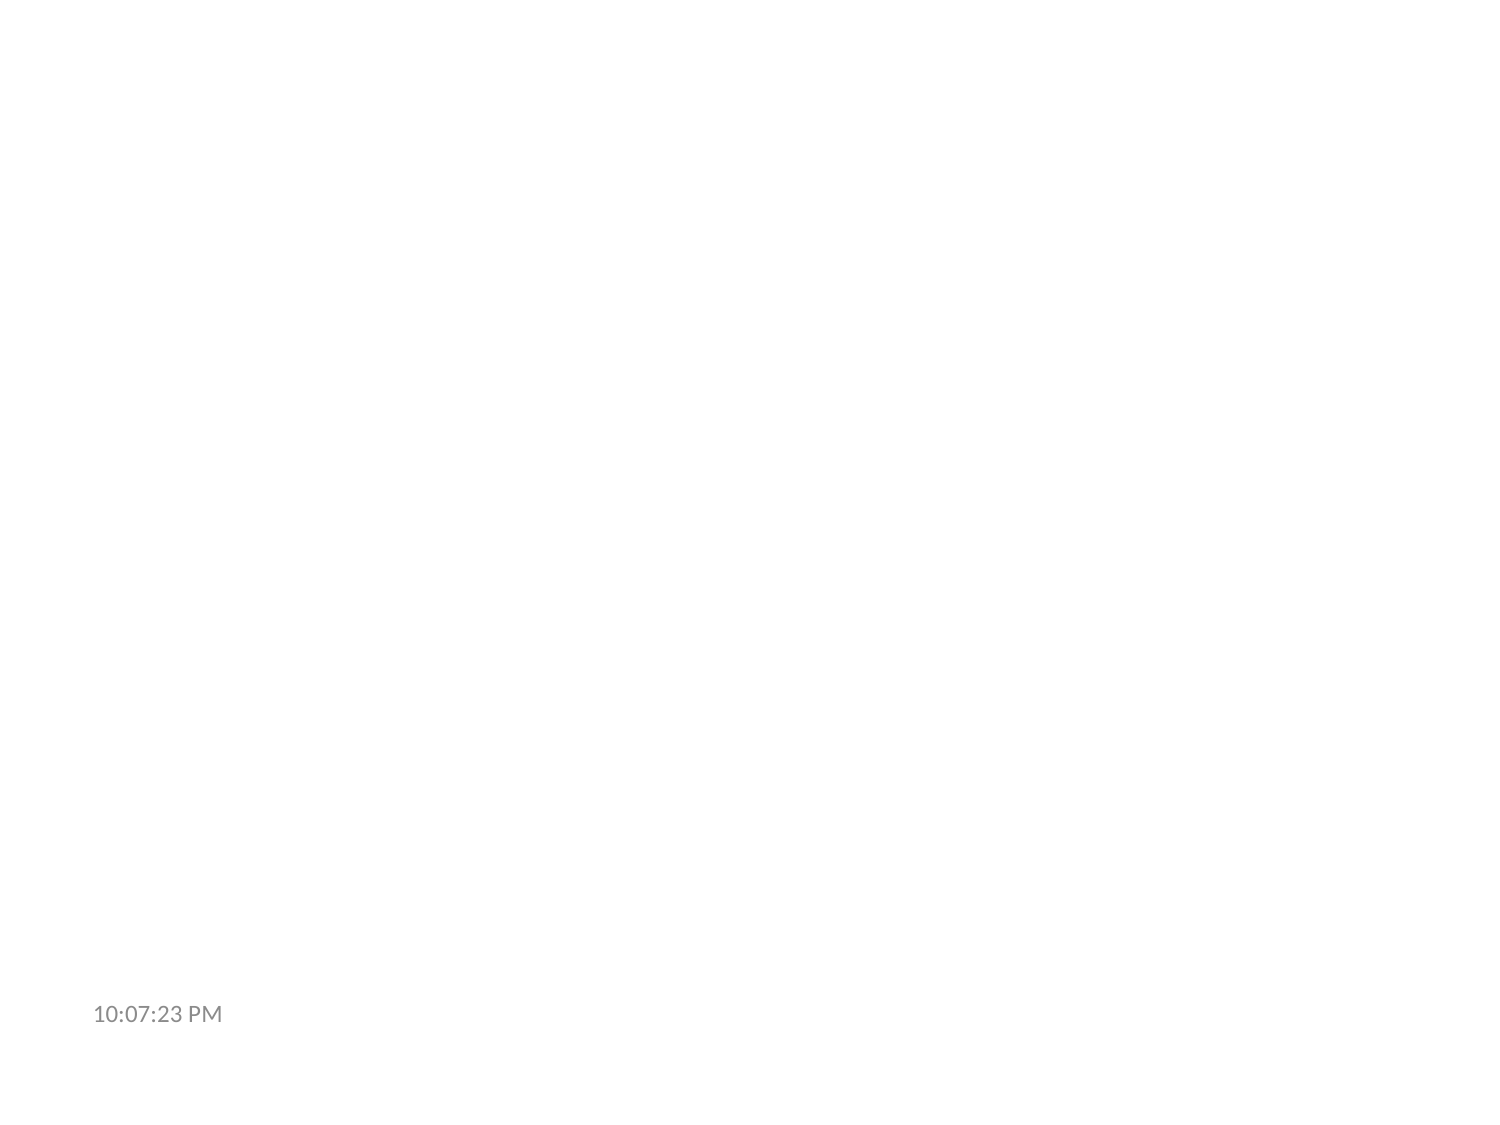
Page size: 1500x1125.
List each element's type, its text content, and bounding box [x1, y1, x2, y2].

text_box 3:35:09 PM [77, 982, 428, 1043]
